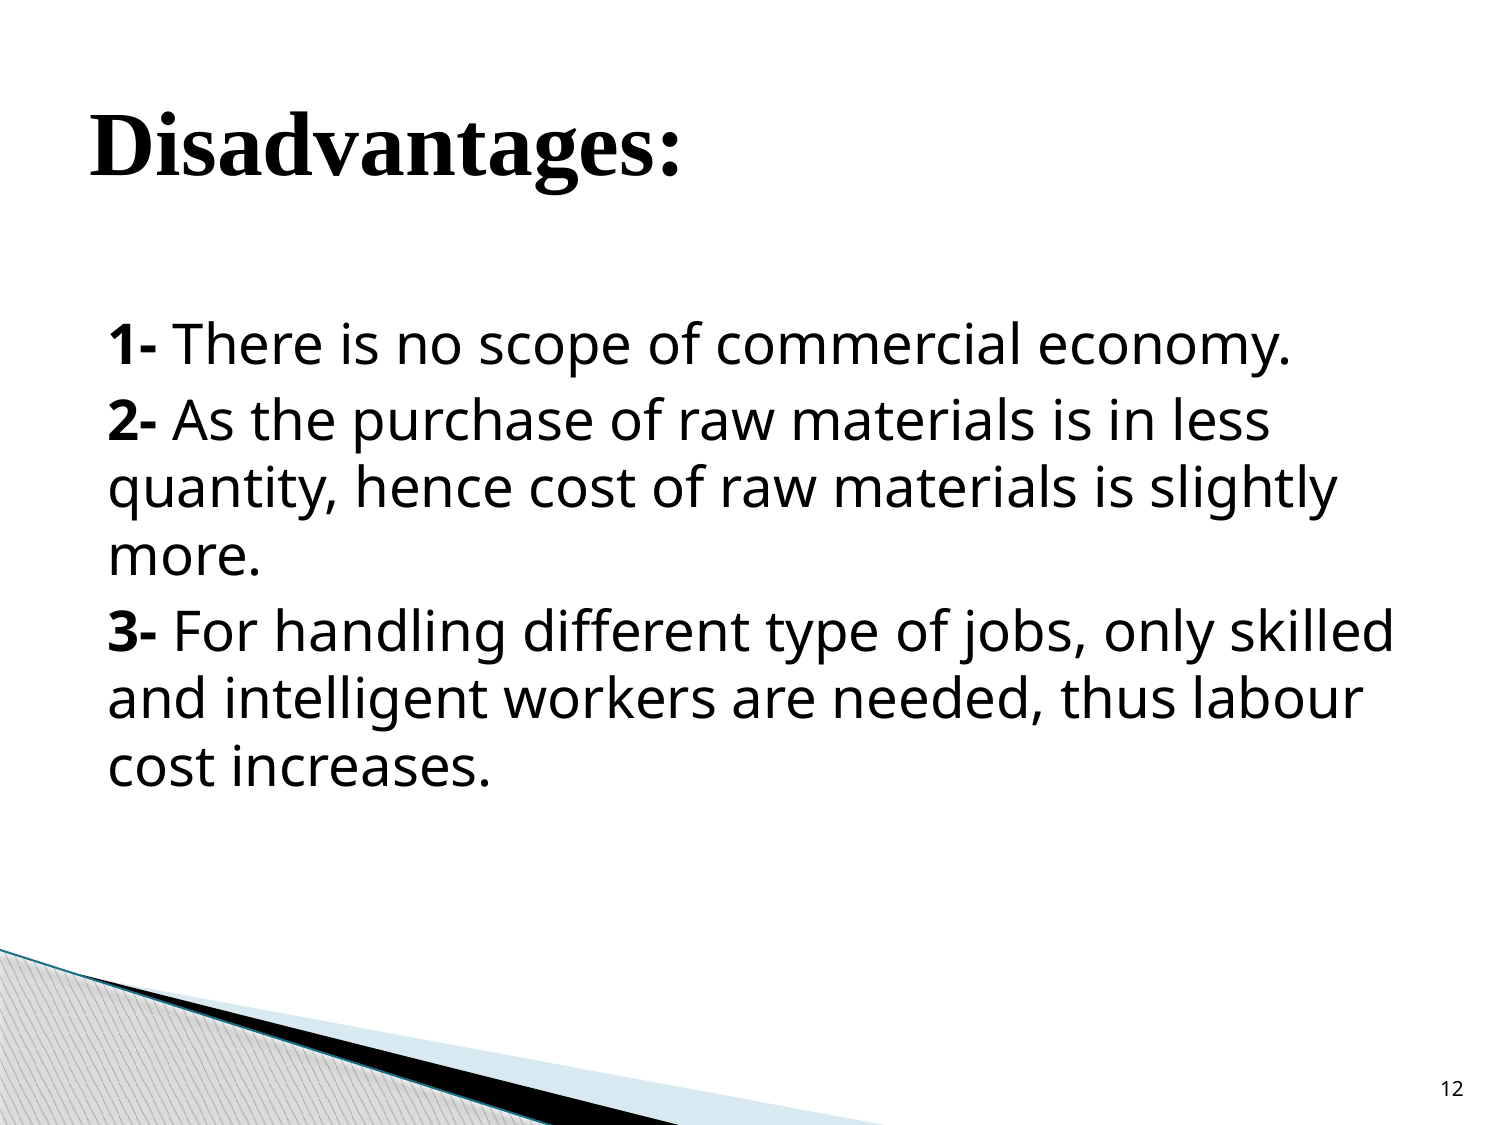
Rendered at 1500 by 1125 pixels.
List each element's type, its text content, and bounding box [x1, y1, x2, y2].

slide_number 12 [1418, 1051, 1479, 1112]
title Disadvantages: [75, 45, 1425, 233]
list 1- There is no scope of commercial economy. 2- As the purchase of raw materials is in less quantity, hence cost of raw materials is slightly more. 3- For handling different type of jobs, only skilled and intelligent workers are needed, thus labour cost increases. [75, 233, 1425, 968]
